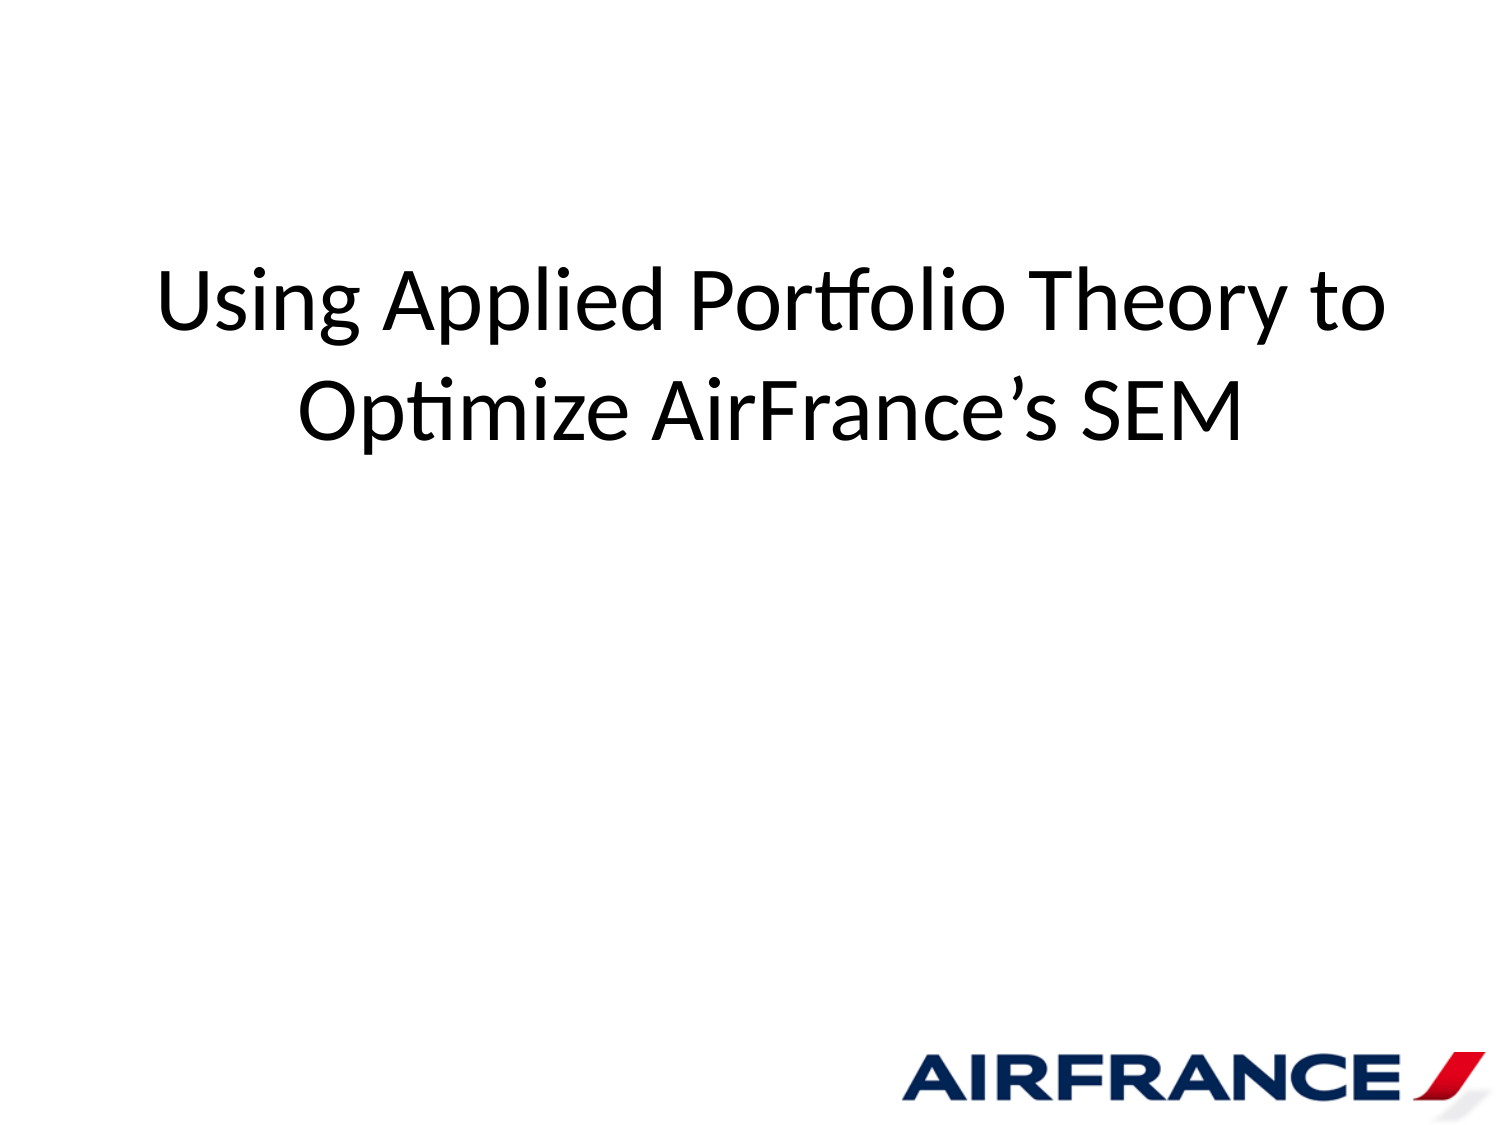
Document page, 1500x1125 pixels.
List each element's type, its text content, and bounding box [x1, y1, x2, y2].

picture [900, 1052, 1500, 1125]
title Using Applied Portfolio Theory to Optimize AirFrance’s SEM [134, 228, 1410, 470]
